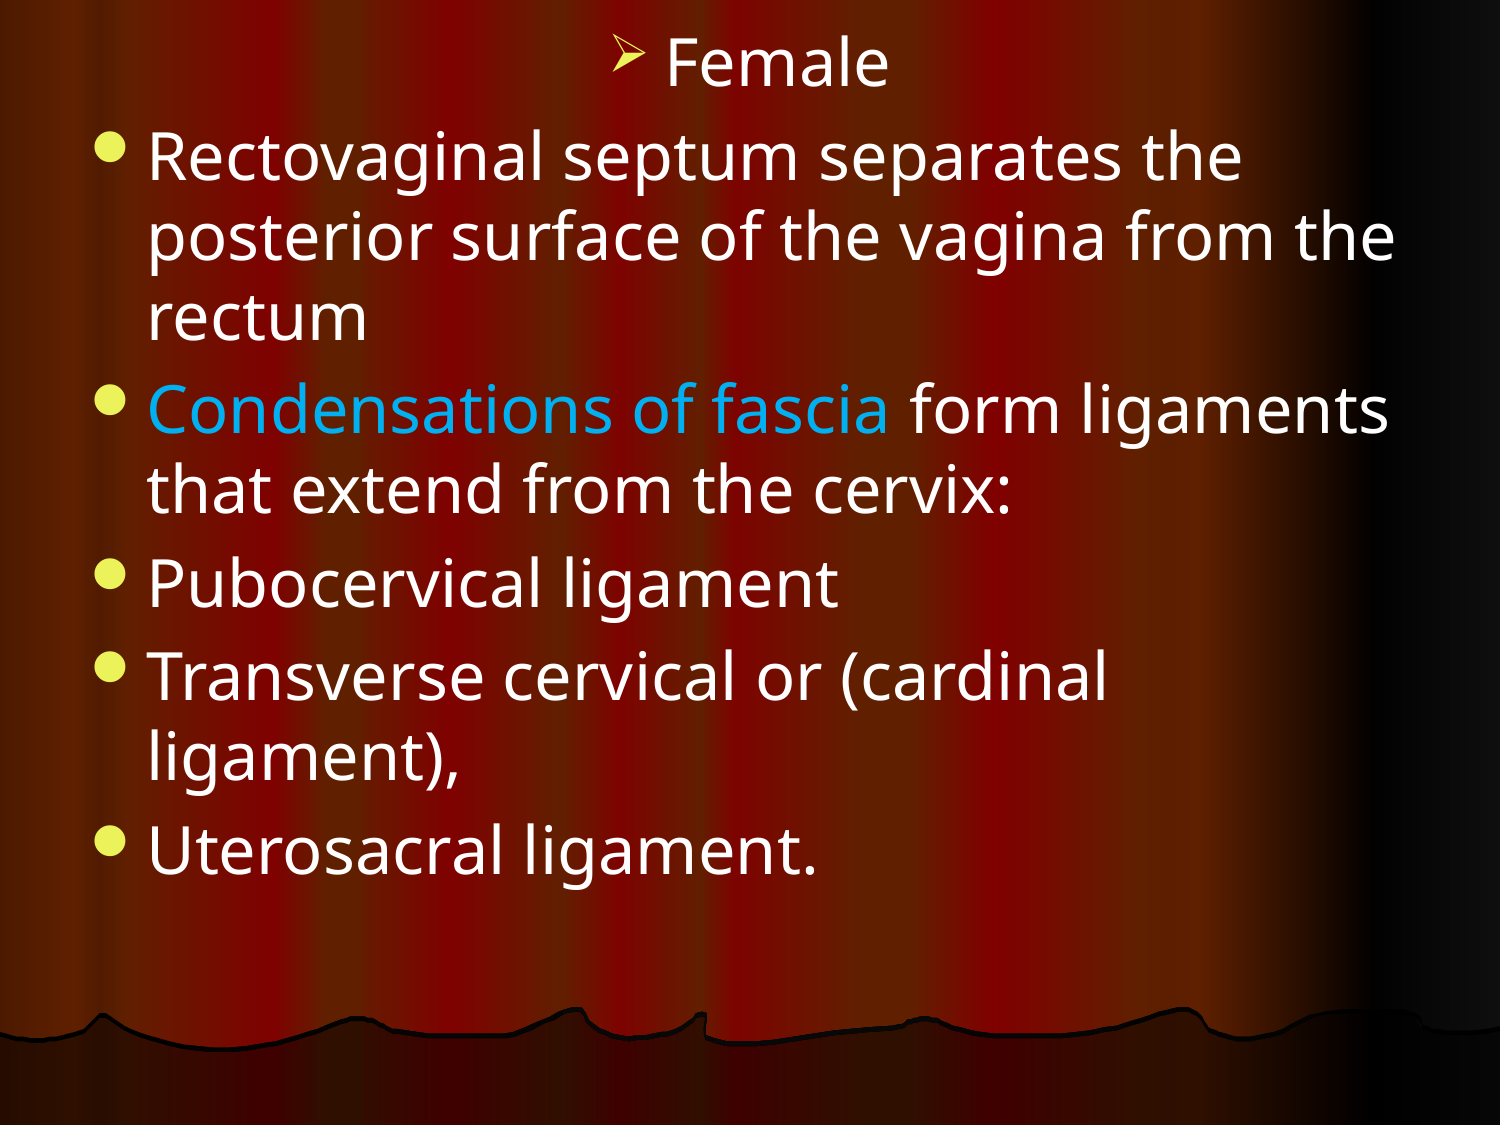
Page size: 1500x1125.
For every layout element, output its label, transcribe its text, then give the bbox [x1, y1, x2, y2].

list Female Rectovaginal septum separates the posterior surface of the vagina from the rectum Condensations of fascia form ligaments that extend from the cervix: Pubocervical ligament Transverse cervical or (cardinal ligament), Uterosacral ligament. [74, 12, 1426, 1125]
